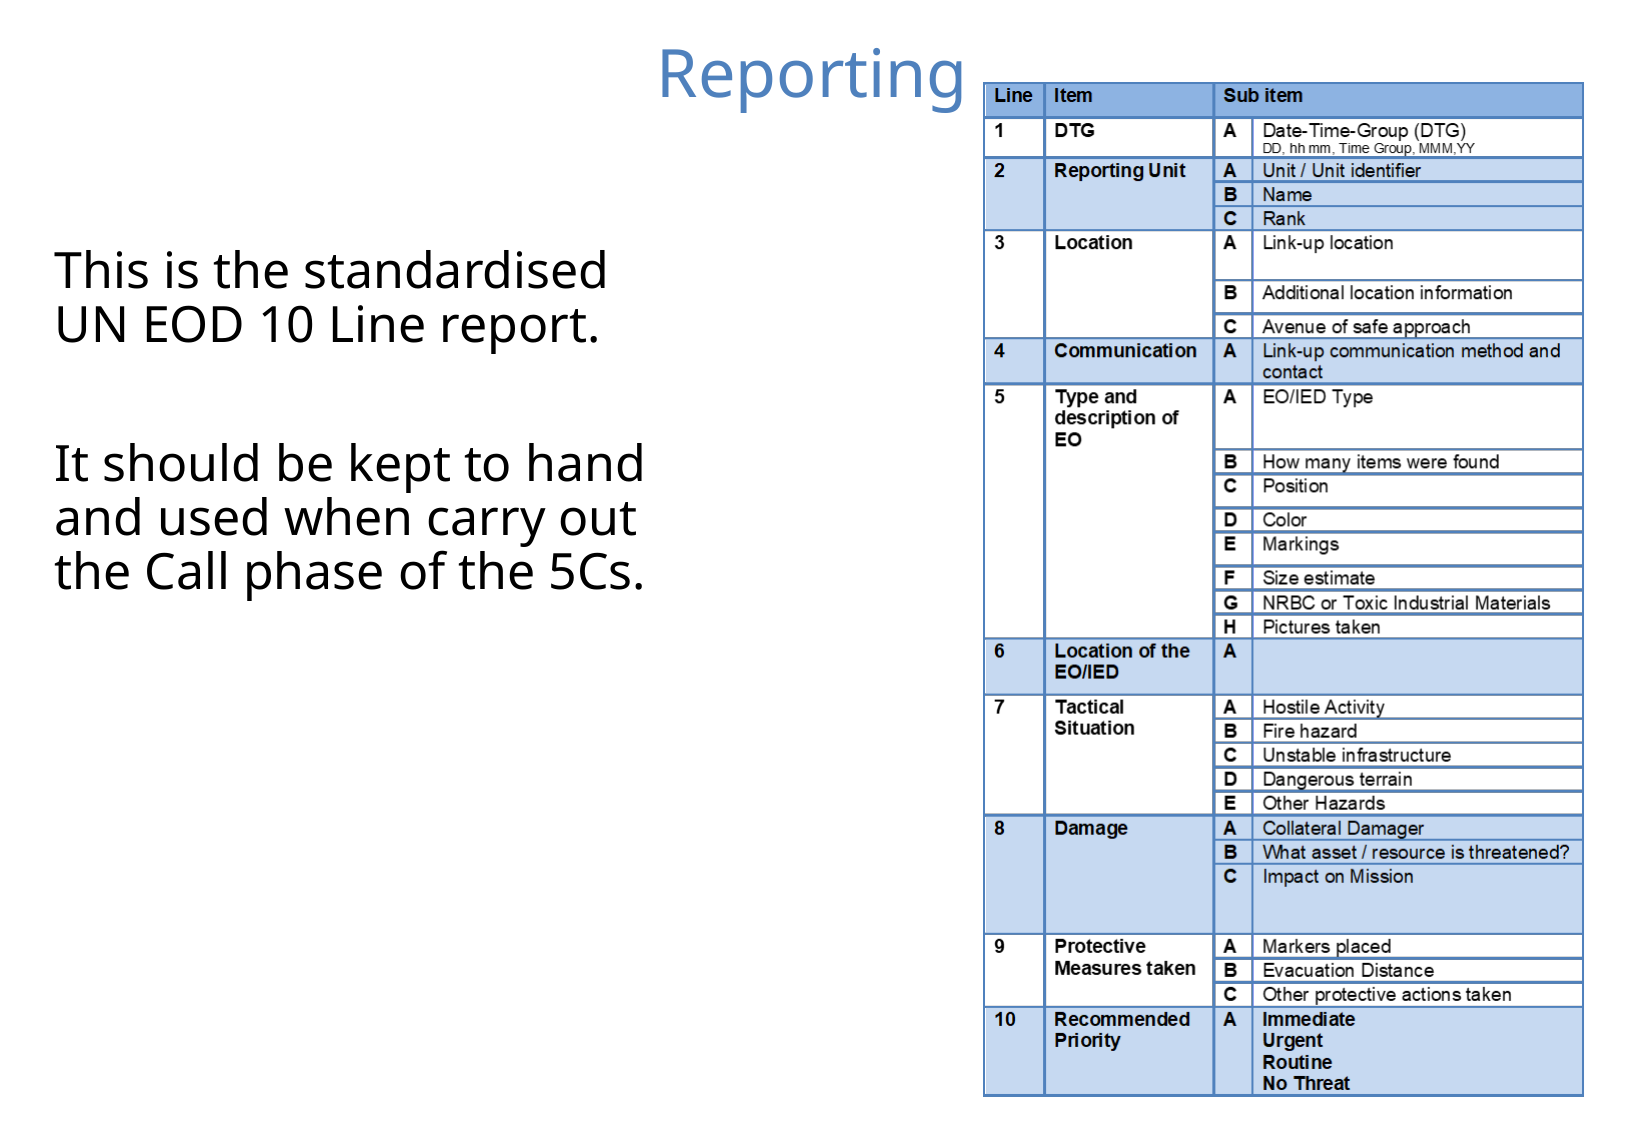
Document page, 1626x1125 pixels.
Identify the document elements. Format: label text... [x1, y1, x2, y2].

list This is the standardised UN EOD 10 Line report. It should be kept to hand and used when carry out the Call phase of the 5Cs. [39, 237, 676, 961]
text_box Reporting [111, 7, 1514, 135]
picture [983, 82, 1586, 1125]
